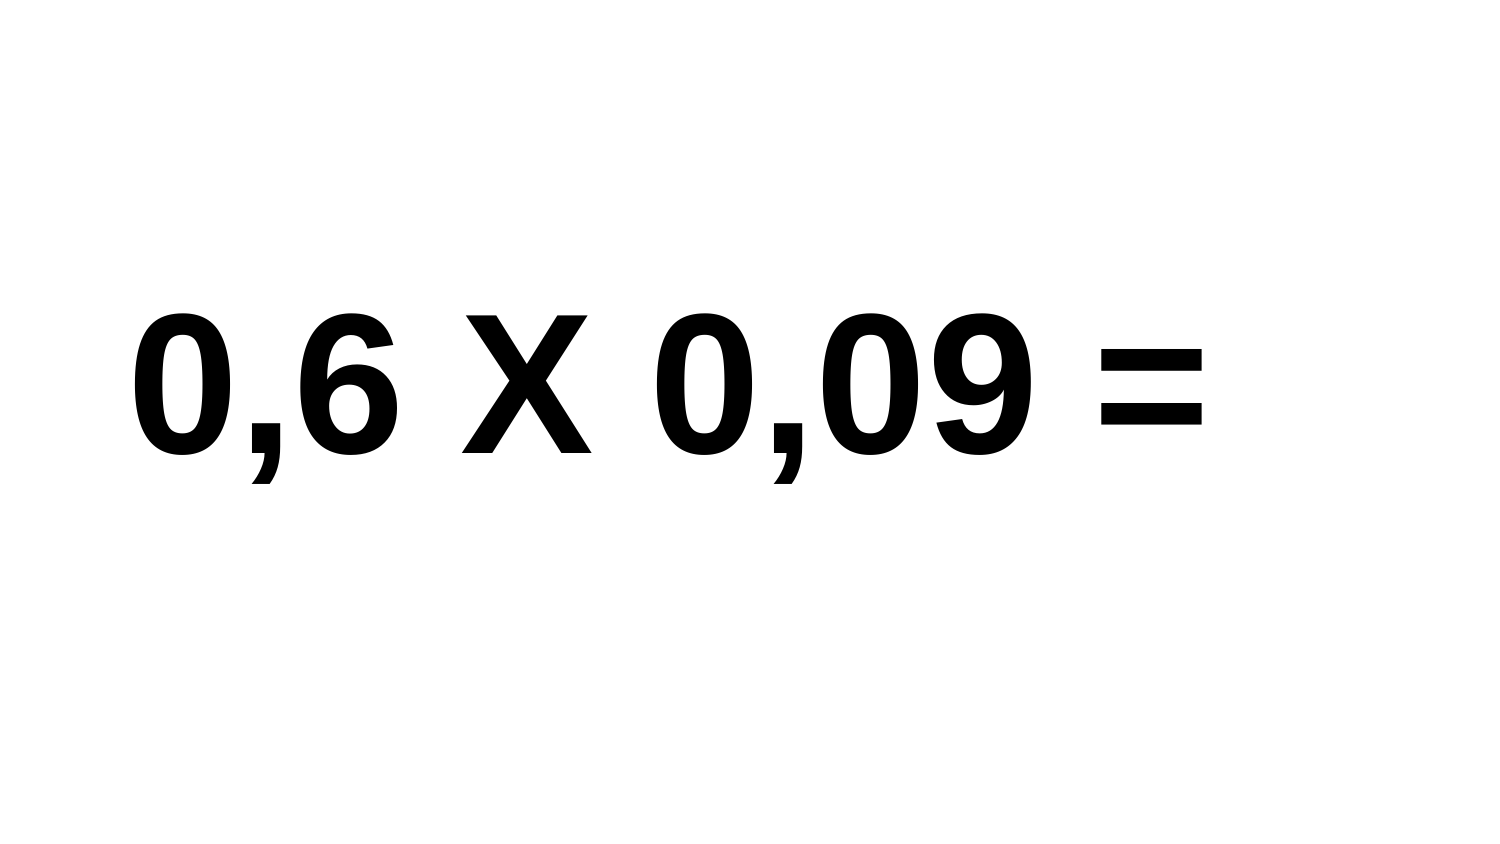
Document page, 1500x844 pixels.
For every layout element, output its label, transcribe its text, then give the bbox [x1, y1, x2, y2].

text_box 0,6 X 0,09 = [112, 318, 1388, 509]
